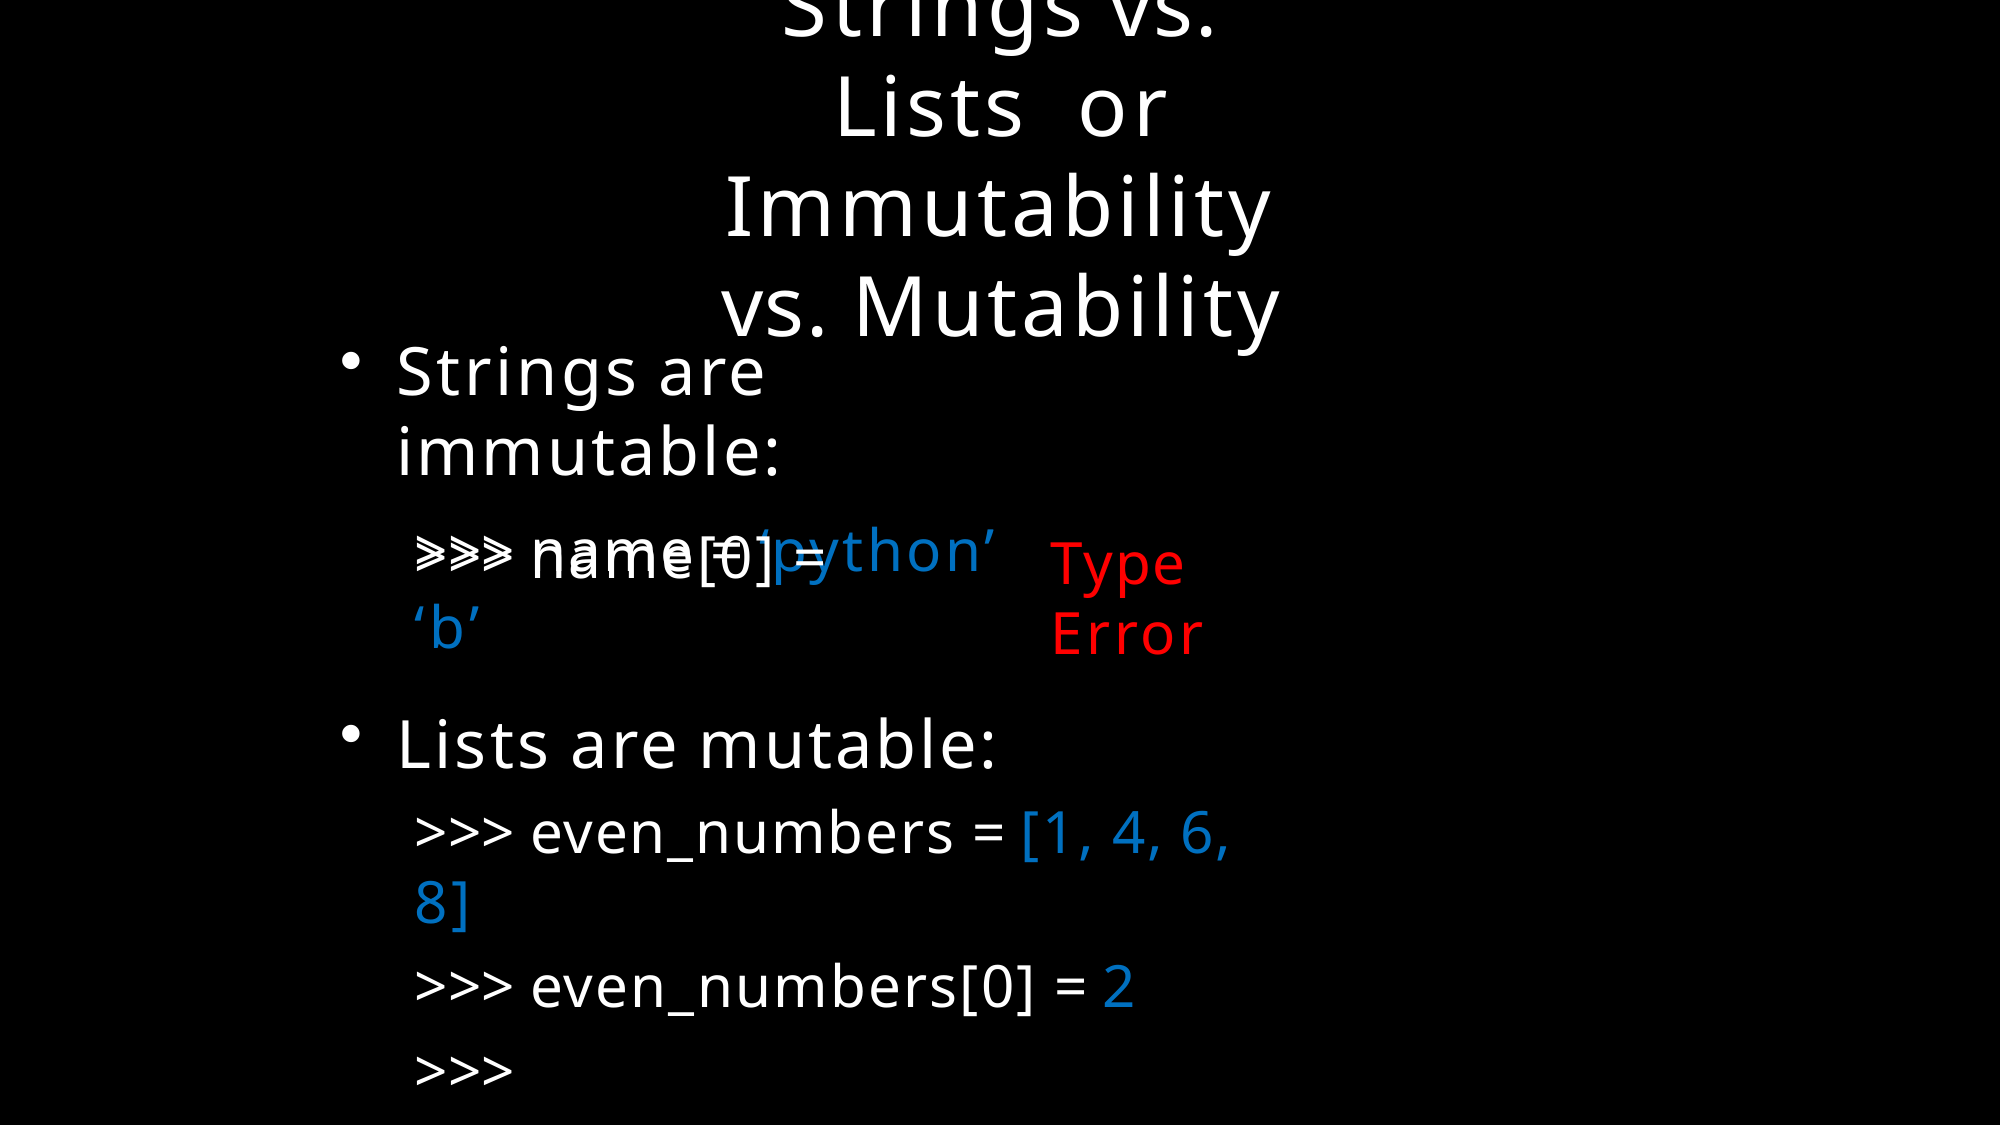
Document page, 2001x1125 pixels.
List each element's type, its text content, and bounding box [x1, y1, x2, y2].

text_box >>> name[0] = ‘b’ [412, 518, 903, 661]
text_box Type Error [1048, 524, 1352, 667]
text_box Strings are immutable: >>> name = ‘python’ [337, 298, 1130, 583]
title Strings vs. Lists or Immutability vs. Mutability [477, 0, 1523, 354]
text_box Lists are mutable: >>> even_numbers = [1, 4, 6, 8] >>> even_numbers[0] = 2 >>> print(even_numbers) [2, 4, 6, 8] [337, 683, 1287, 1125]
